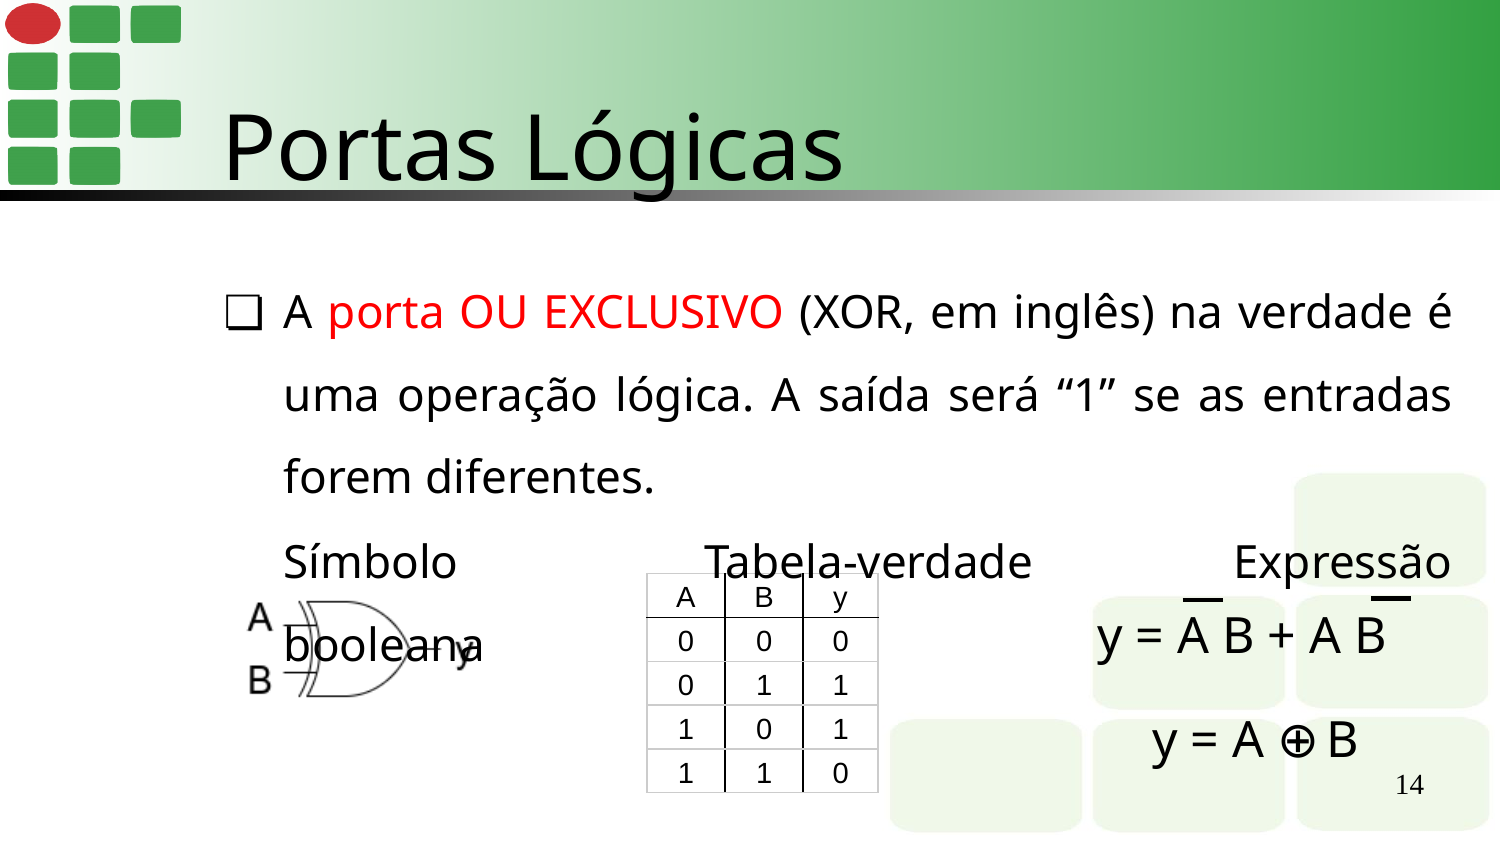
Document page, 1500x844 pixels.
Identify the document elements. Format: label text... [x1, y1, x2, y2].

table_cell 1 [726, 750, 802, 792]
table_cell 0 [648, 618, 724, 661]
table_cell 1 [648, 706, 724, 748]
table_cell 1 [804, 706, 877, 748]
table_cell 0 [648, 662, 724, 704]
table_cell 1 [804, 662, 877, 704]
text_box Símbolo Tabela-verdade Expressão booleana [193, 498, 1469, 579]
table_cell 1 [726, 662, 802, 704]
table_header B [726, 579, 802, 617]
picture [236, 595, 489, 702]
text_box A porta OU EXCLUSIVO (XOR, em inglês) na verdade é uma operação lógica. A saída será “1” se as entradas forem diferentes. [193, 248, 1469, 483]
picture [5, 3, 181, 185]
table_cell 0 [804, 750, 877, 792]
table_cell 1 [648, 750, 724, 792]
text_box Portas Lógicas [206, 26, 1468, 207]
table_header y [804, 579, 877, 617]
picture [803, 441, 1495, 835]
text_box y = A B + A B [1082, 588, 1443, 683]
table_cell 0 [726, 706, 802, 748]
table_cell 0 [726, 618, 802, 661]
table_cell 0 [804, 618, 877, 661]
slide_number ‹#› [1075, 768, 1425, 827]
table_header A [648, 579, 724, 617]
text_box y = A ⊕ B [1136, 692, 1425, 786]
